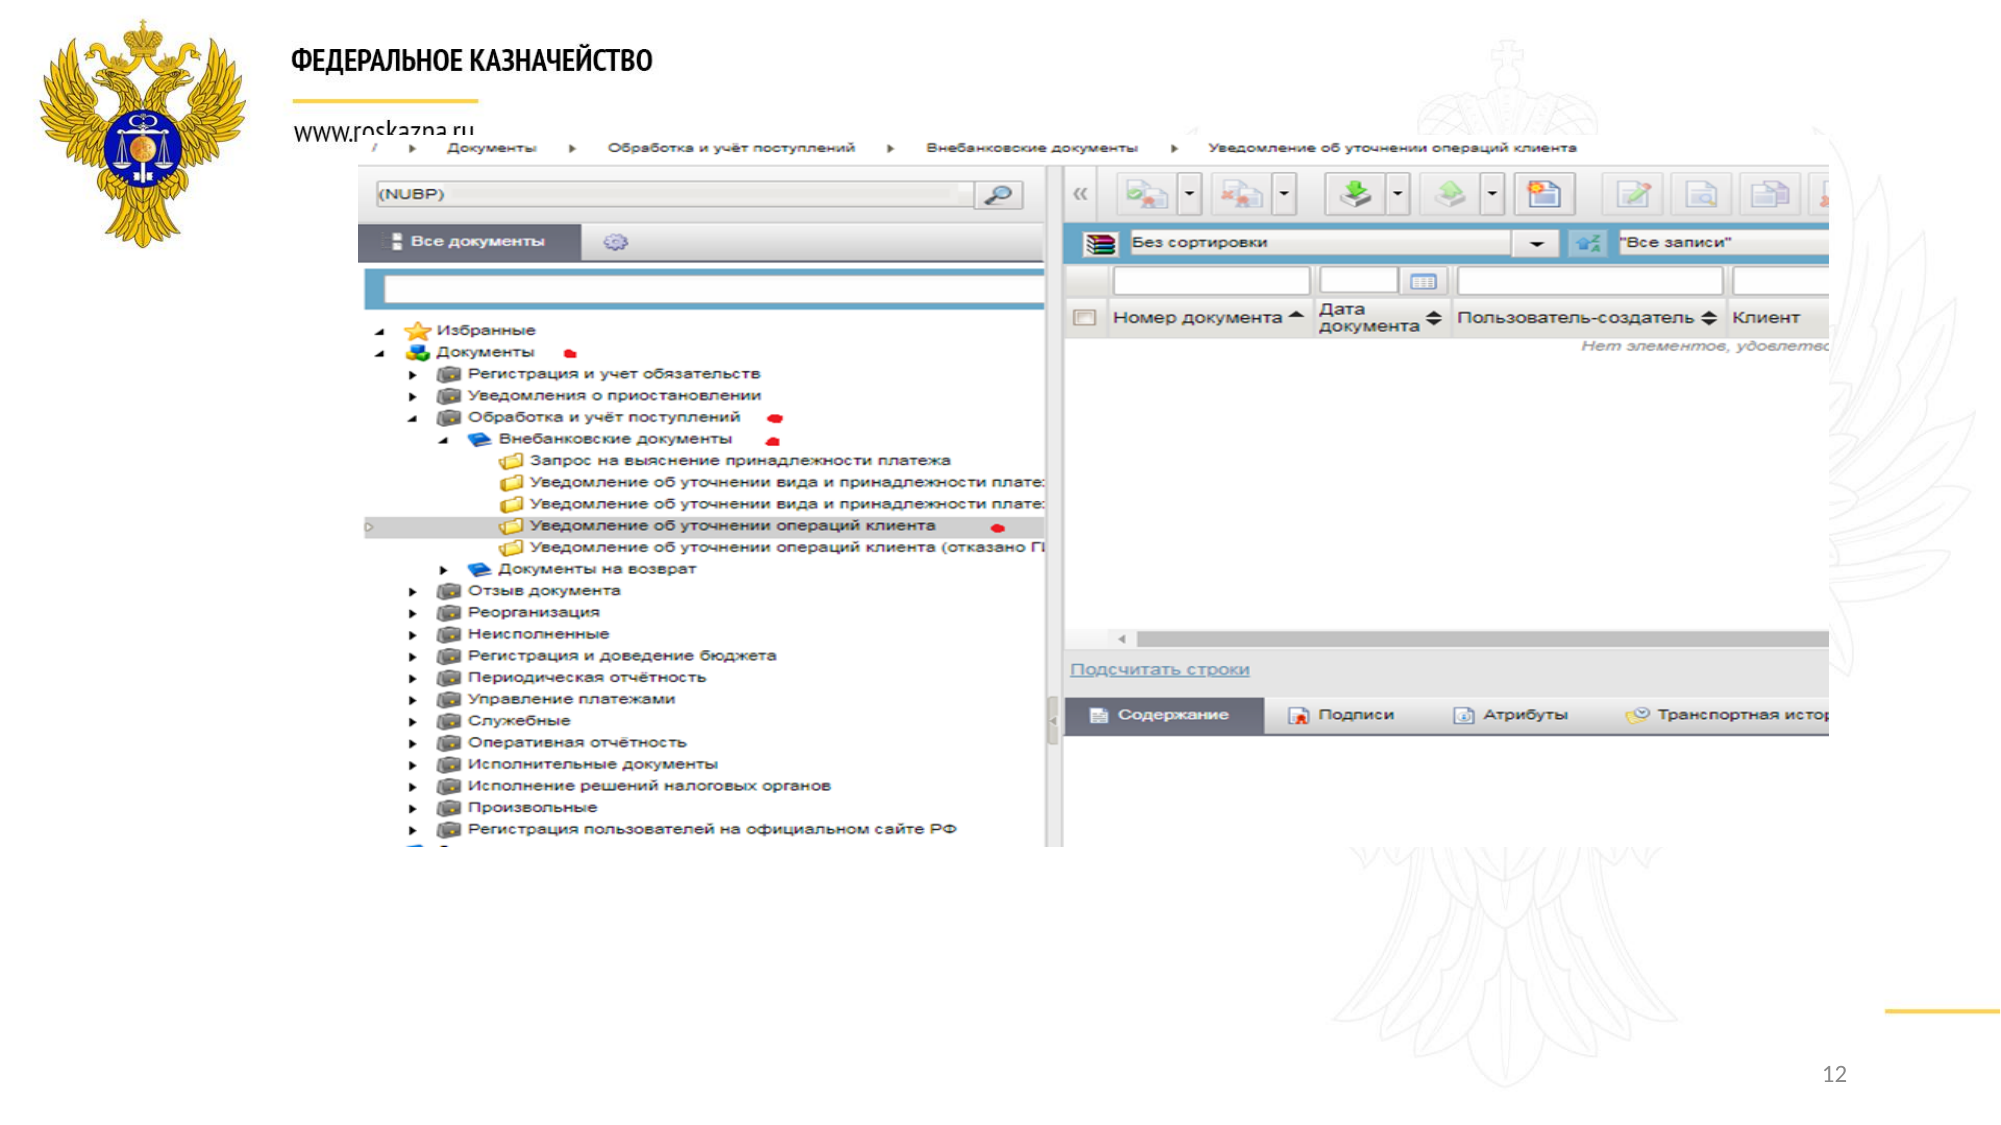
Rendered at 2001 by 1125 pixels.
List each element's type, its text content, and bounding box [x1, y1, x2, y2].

picture [0, 0, 2001, 1125]
slide_number 12 [1412, 1042, 1863, 1103]
